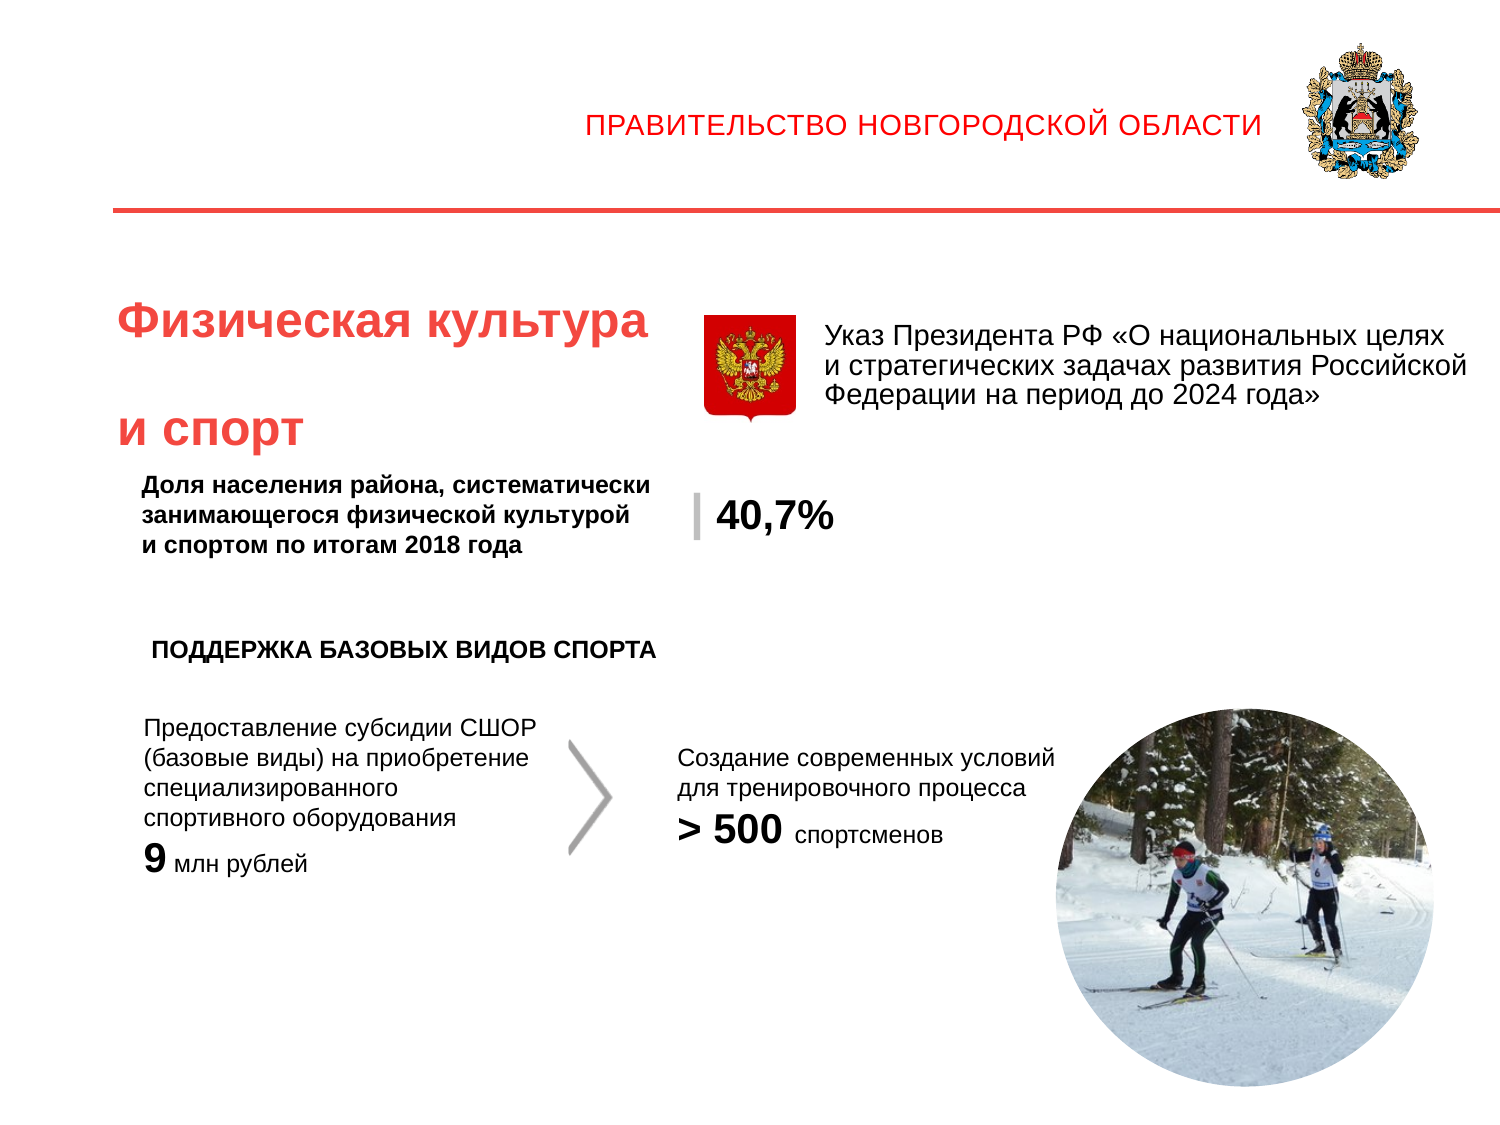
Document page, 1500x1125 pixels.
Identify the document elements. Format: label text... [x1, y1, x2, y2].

picture [1302, 43, 1419, 179]
text_box | 40,7% [676, 471, 850, 547]
text_box ПРАВИТЕЛЬСТВО НОВГОРОДСКОЙ ОБЛАСТИ [570, 102, 1302, 147]
text_box Указ Президента РФ «О национальных целях и стратегических задачах развития Российской Федерации на период до 2024 года» [809, 315, 1500, 418]
picture [1055, 708, 1434, 1087]
text_box Доля населения района, систематически занимающегося физической культурой и спортом по итогам 2018 года [126, 461, 705, 567]
picture [568, 732, 637, 863]
text_box Создание современных условий для тренировочного процесса > 500 спортсменов [662, 734, 1055, 859]
text_box Предоставление субсидии СШОР (базовые виды) на приобретение специализированного спортивного оборудования 9 млн рублей [128, 704, 560, 889]
picture [704, 315, 796, 423]
text_box ПОДДЕРЖКА БАЗОВЫХ ВИДОВ СПОРТА [136, 626, 673, 672]
title Физическая культура и спорт [103, 287, 673, 505]
